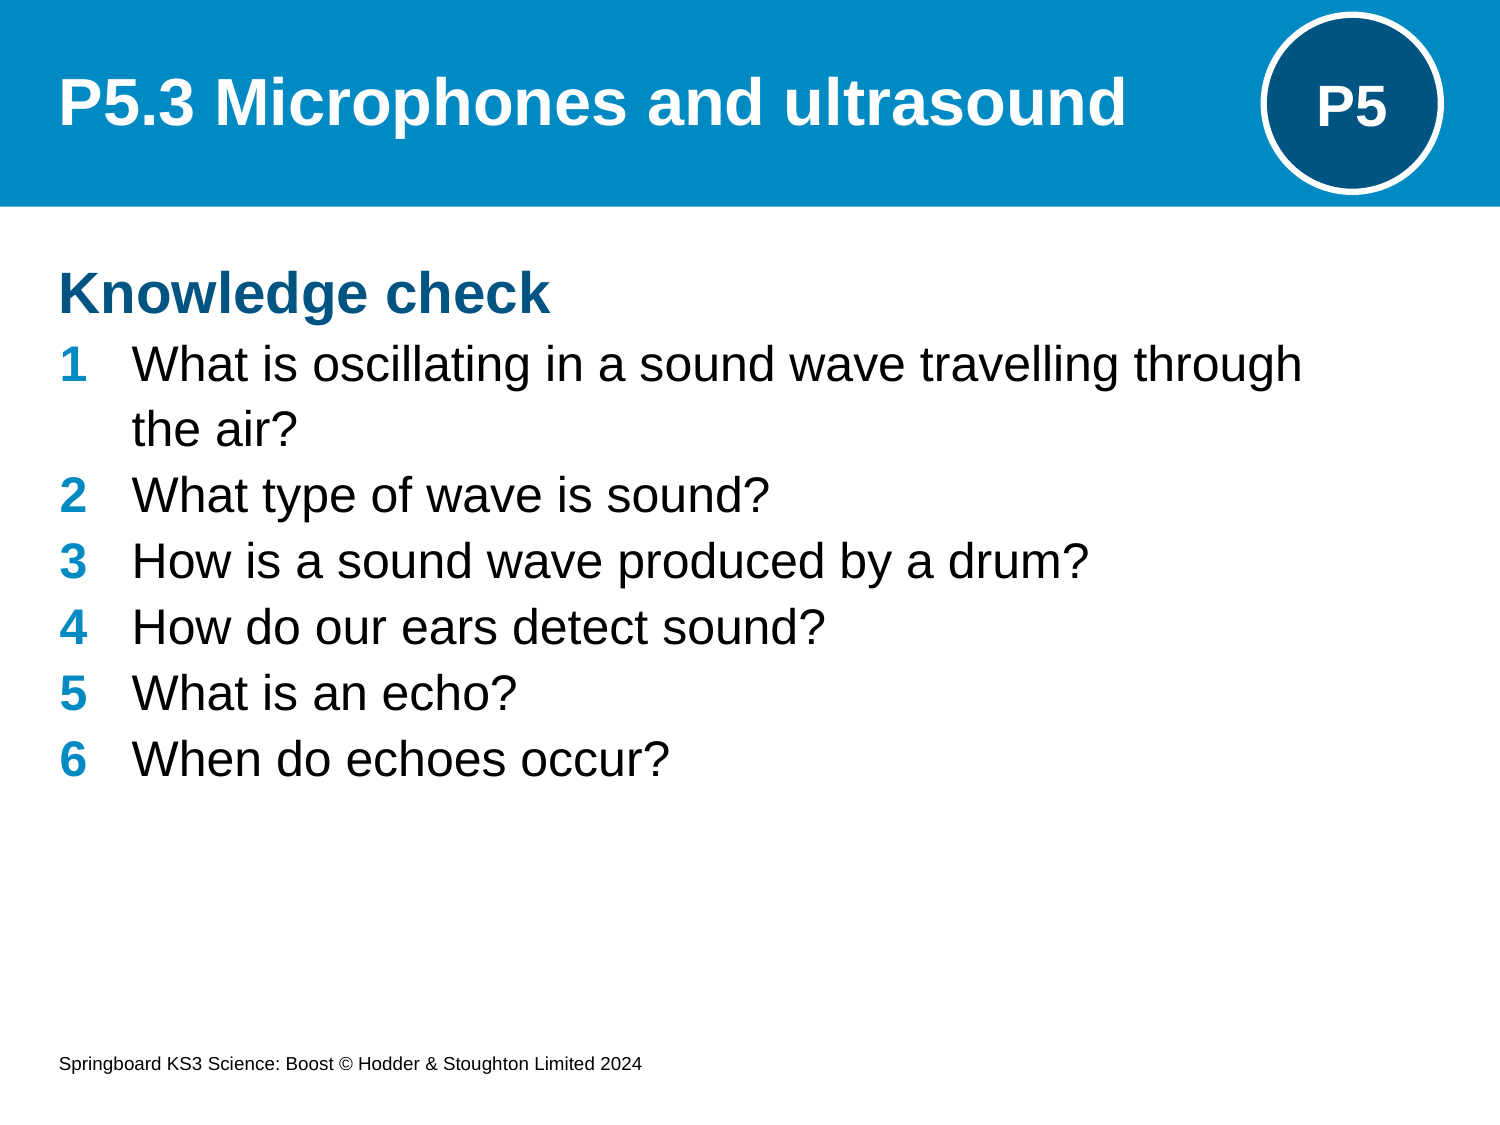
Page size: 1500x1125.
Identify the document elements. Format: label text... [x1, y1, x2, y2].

title P5.3 Microphones and ultrasound [59, 0, 1240, 207]
picture [1283, 162, 1293, 172]
list Knowledge check 1 What is oscillating in a sound wave travelling through the air? 2 What type of wave is sound? 3 How is a sound wave produced by a drum? 4 How do our ears detect sound? 5 What is an echo? 6 When do echoes occur? [59, 248, 1441, 987]
picture [1411, 34, 1421, 44]
text_box P5 [1262, 13, 1442, 193]
footer Springboard KS3 Science: Boost © Hodder & Stoughton Limited 2024 [59, 1033, 680, 1094]
